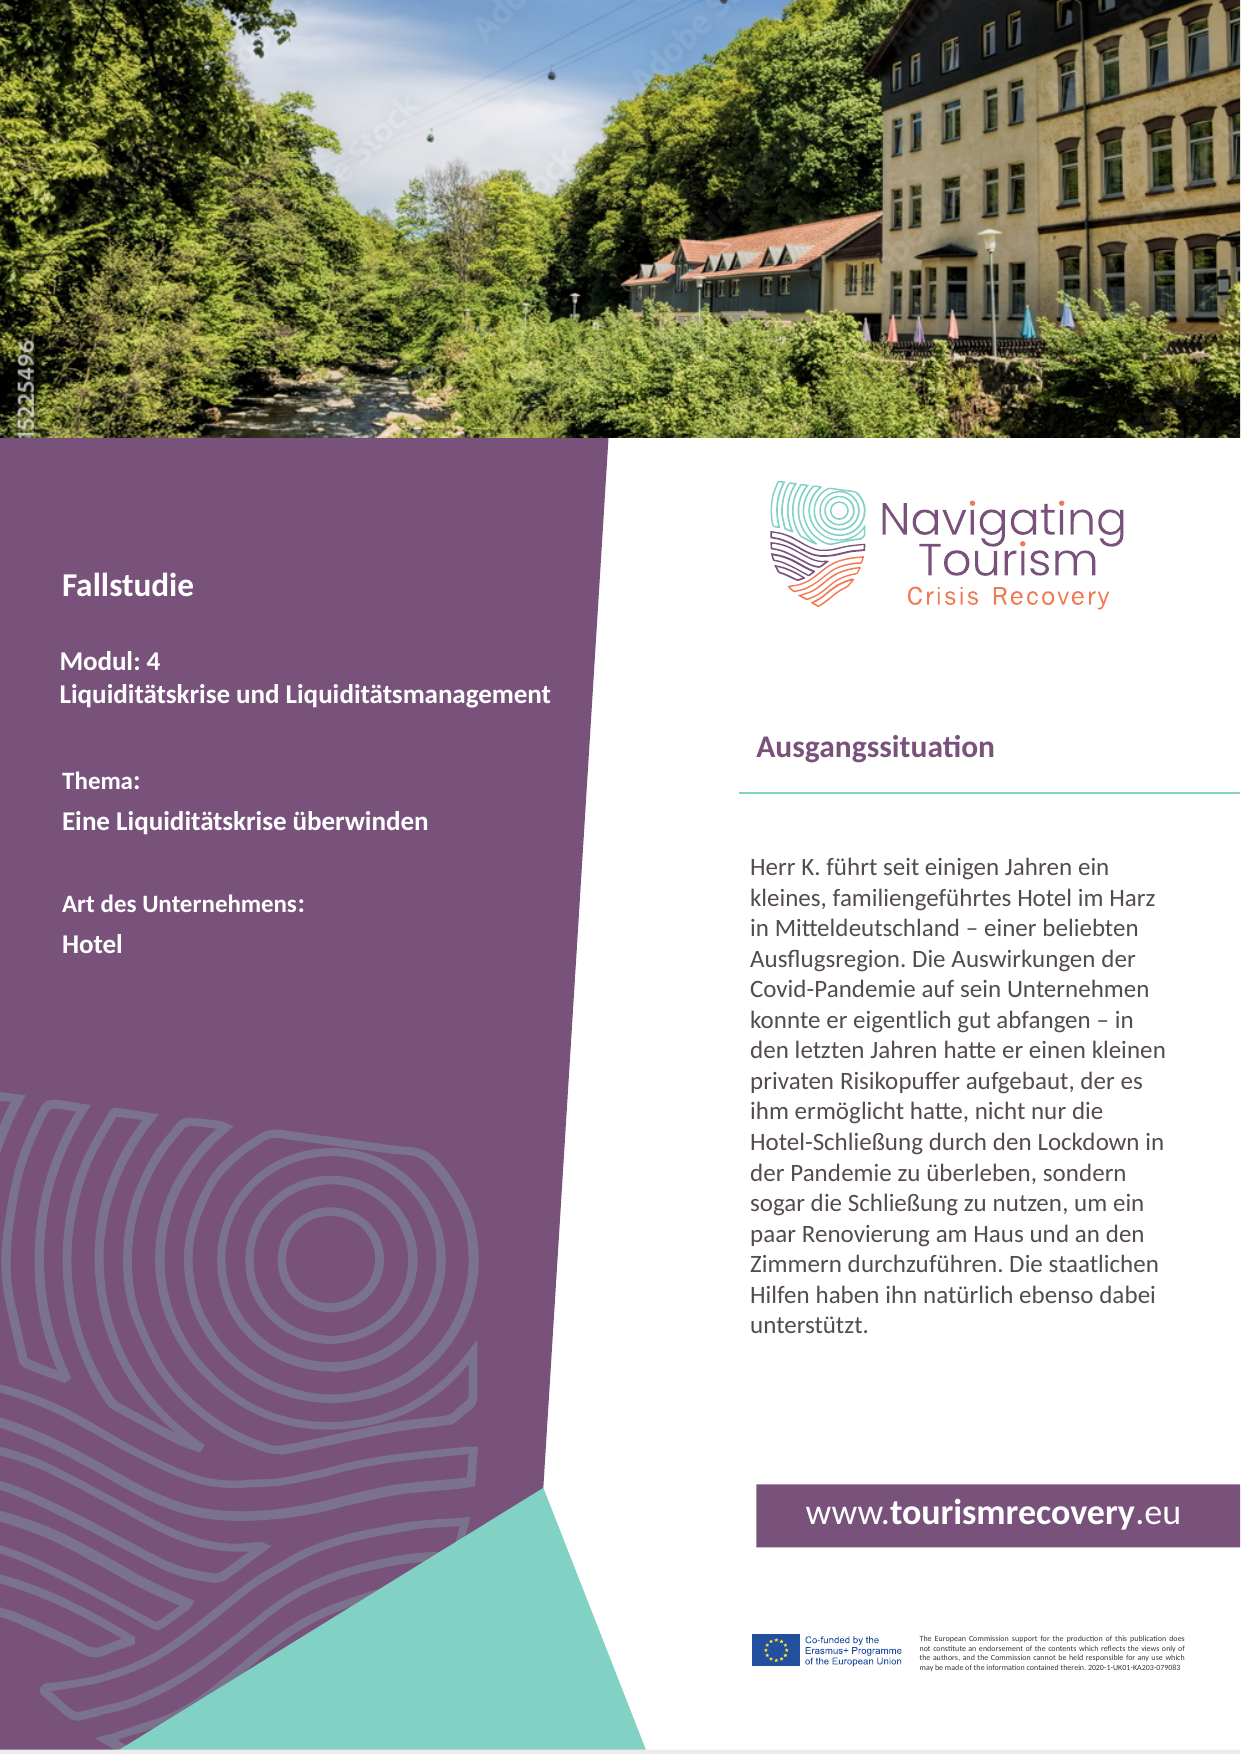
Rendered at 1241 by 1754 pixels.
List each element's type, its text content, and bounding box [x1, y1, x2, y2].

picture [0, 0, 1241, 438]
text_box Modul: 4 Liquiditätskrise und Liquiditätsmanagement [44, 661, 578, 724]
list Thema: Eine Liquiditätskrise überwinden Art des Unternehmens: Hotel [47, 768, 535, 831]
list Ausgangssituation [741, 718, 1234, 786]
list Fallstudie [47, 547, 535, 610]
text_box Herr K. führt seit einigen Jahren ein kleines, familiengeführtes Hotel im Harz in Mitteldeutschland – einer beliebten Ausflugsregion. Die Auswirkungen der Covid-Pandemie auf sein Unternehmen konnte er eigentlich gut abfangen – in den letzten Jahren hatte er einen kleinen privaten Risikopuffer aufgebaut, der es ihm ermöglicht hatte, nicht nur die Hotel-Schließung durch den Lockdown in der Pandemie zu überleben, sondern sogar die Schließung zu nutzen, um ein paar Renovierung am Haus und an den Zimmern durchzuführen. Die staatlichen Hilfen haben ihn natürlich ebenso dabei unterstützt. [735, 842, 1184, 1374]
